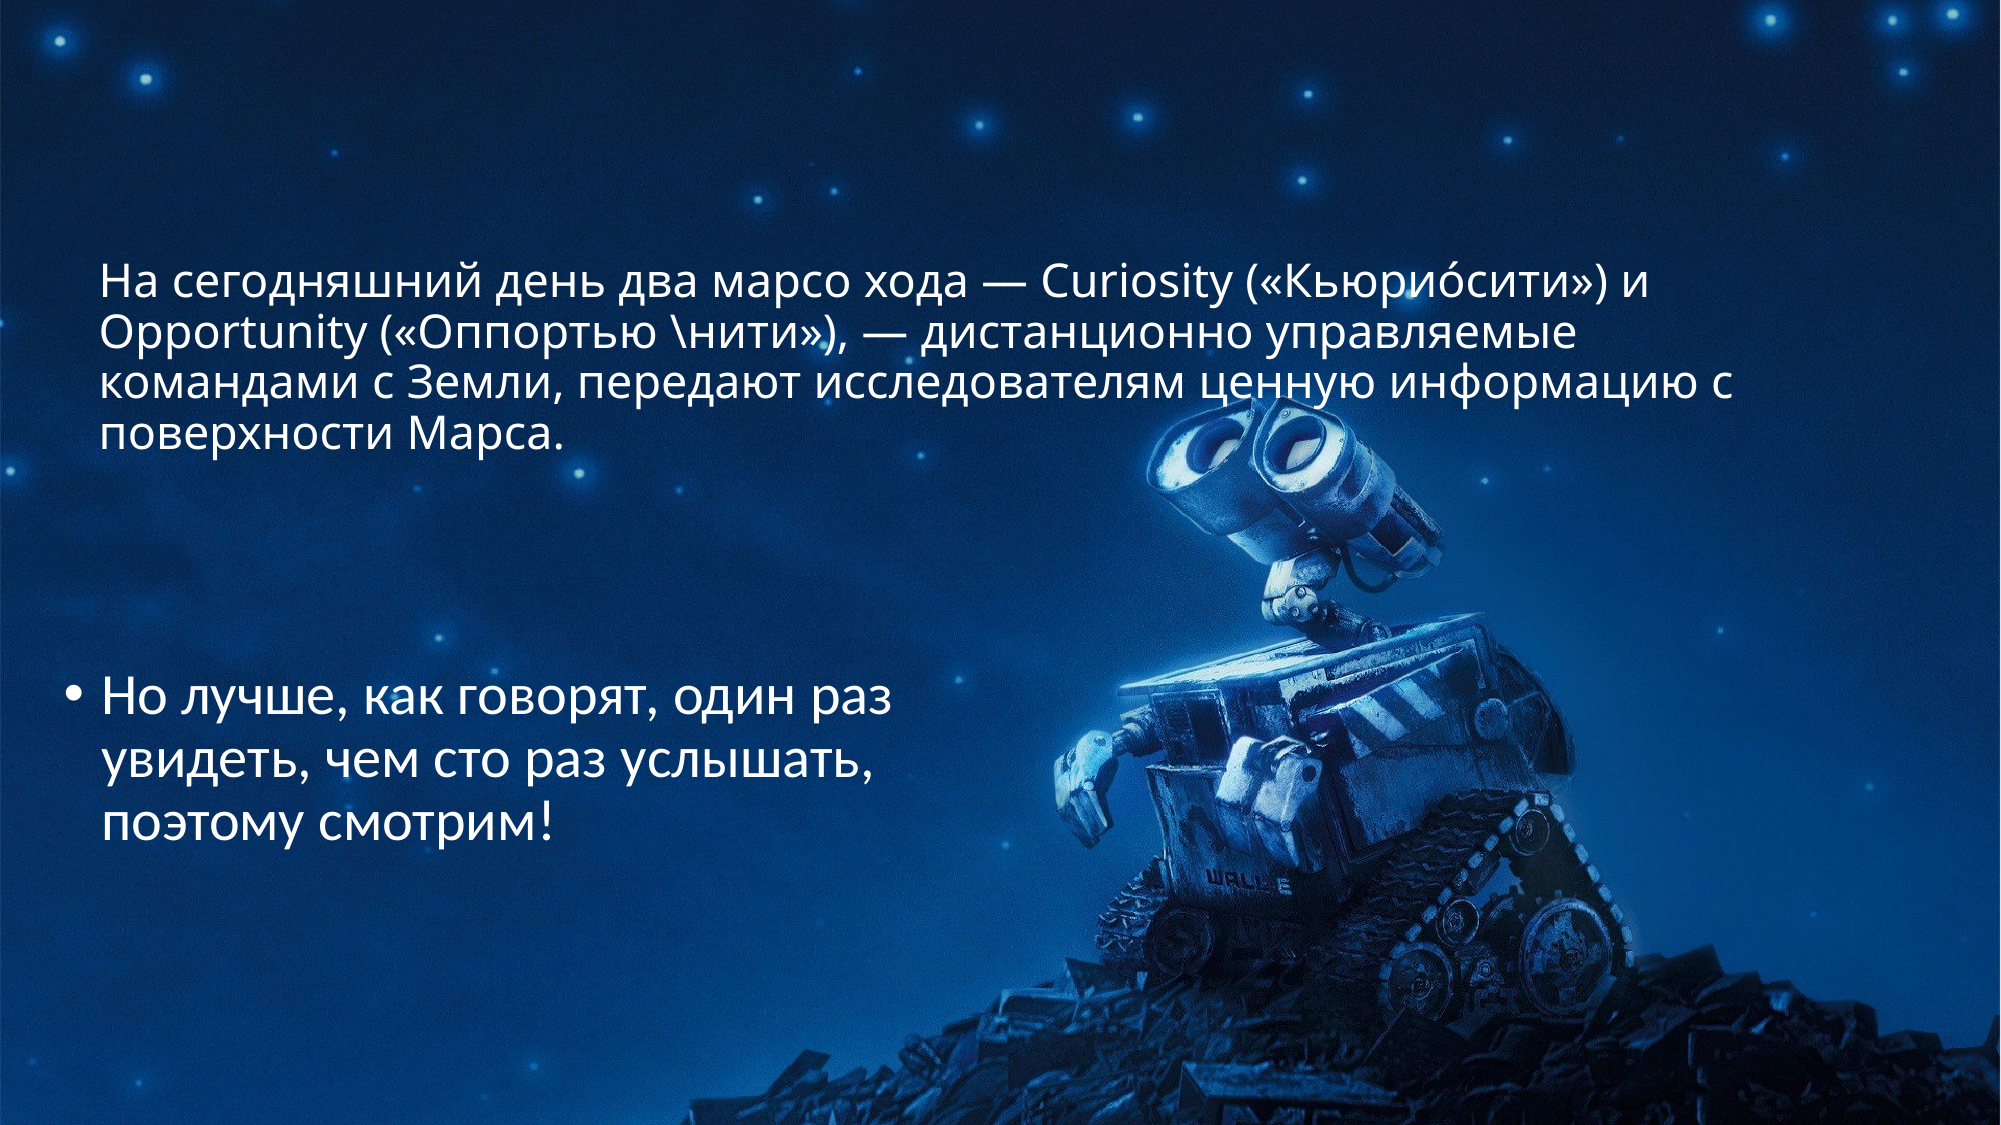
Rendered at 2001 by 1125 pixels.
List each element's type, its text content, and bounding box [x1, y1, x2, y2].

list Но лучше, как говорят, один раз увидеть, чем сто раз услышать, поэтому смотрим! [48, 657, 1086, 1125]
title На сегодняшний день два марсо хода — Curiosity («Кьюриóсити») и Opportunity («Оппортью \нити»), — дистанционно управляемые командами с Земли, передают исследователям ценную информацию с поверхности Марса. [83, 249, 1809, 468]
picture [0, 0, 2001, 1125]
